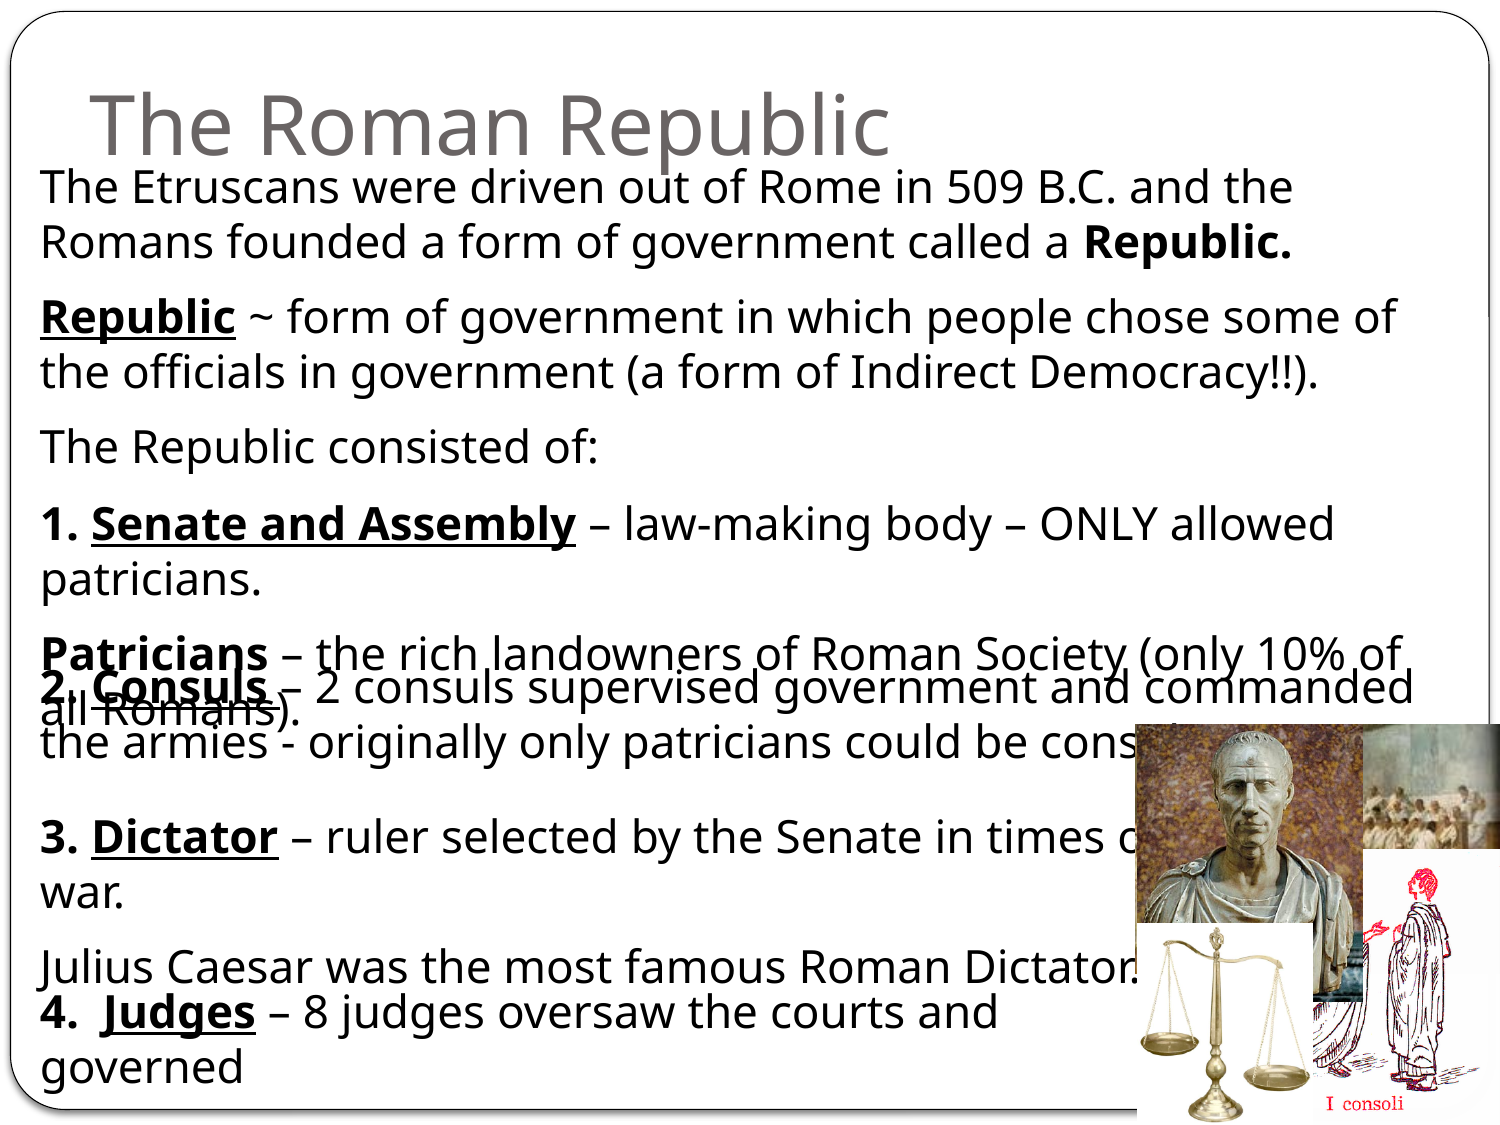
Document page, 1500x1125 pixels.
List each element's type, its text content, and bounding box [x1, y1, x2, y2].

text_box The Etruscans were driven out of Rome in 509 B.C. and the Romans founded a form of government called a Republic. Republic ~ form of government in which people chose some of the officials in government (a form of Indirect Democracy!!). The Republic consisted of: [24, 149, 1450, 480]
picture [1135, 724, 1500, 1125]
text_box 2. Consuls – 2 consuls supervised government and commanded the armies - originally only patricians could be consuls!! [24, 649, 1450, 775]
text_box 4. Judges – 8 judges oversaw the courts and governed [24, 974, 1113, 1100]
text_box 1. Senate and Assembly – law-making body – ONLY allowed patricians. Patricians – the rich landowners of Roman Society (only 10% of all Romans). [24, 487, 1475, 723]
title The Roman Republic [75, 0, 1425, 149]
text_box [0, 999, 24, 1061]
text_box 3. Dictator – ruler selected by the Senate in times of war. Julius Caesar was the most famous Roman Dictator. [24, 800, 1130, 1000]
